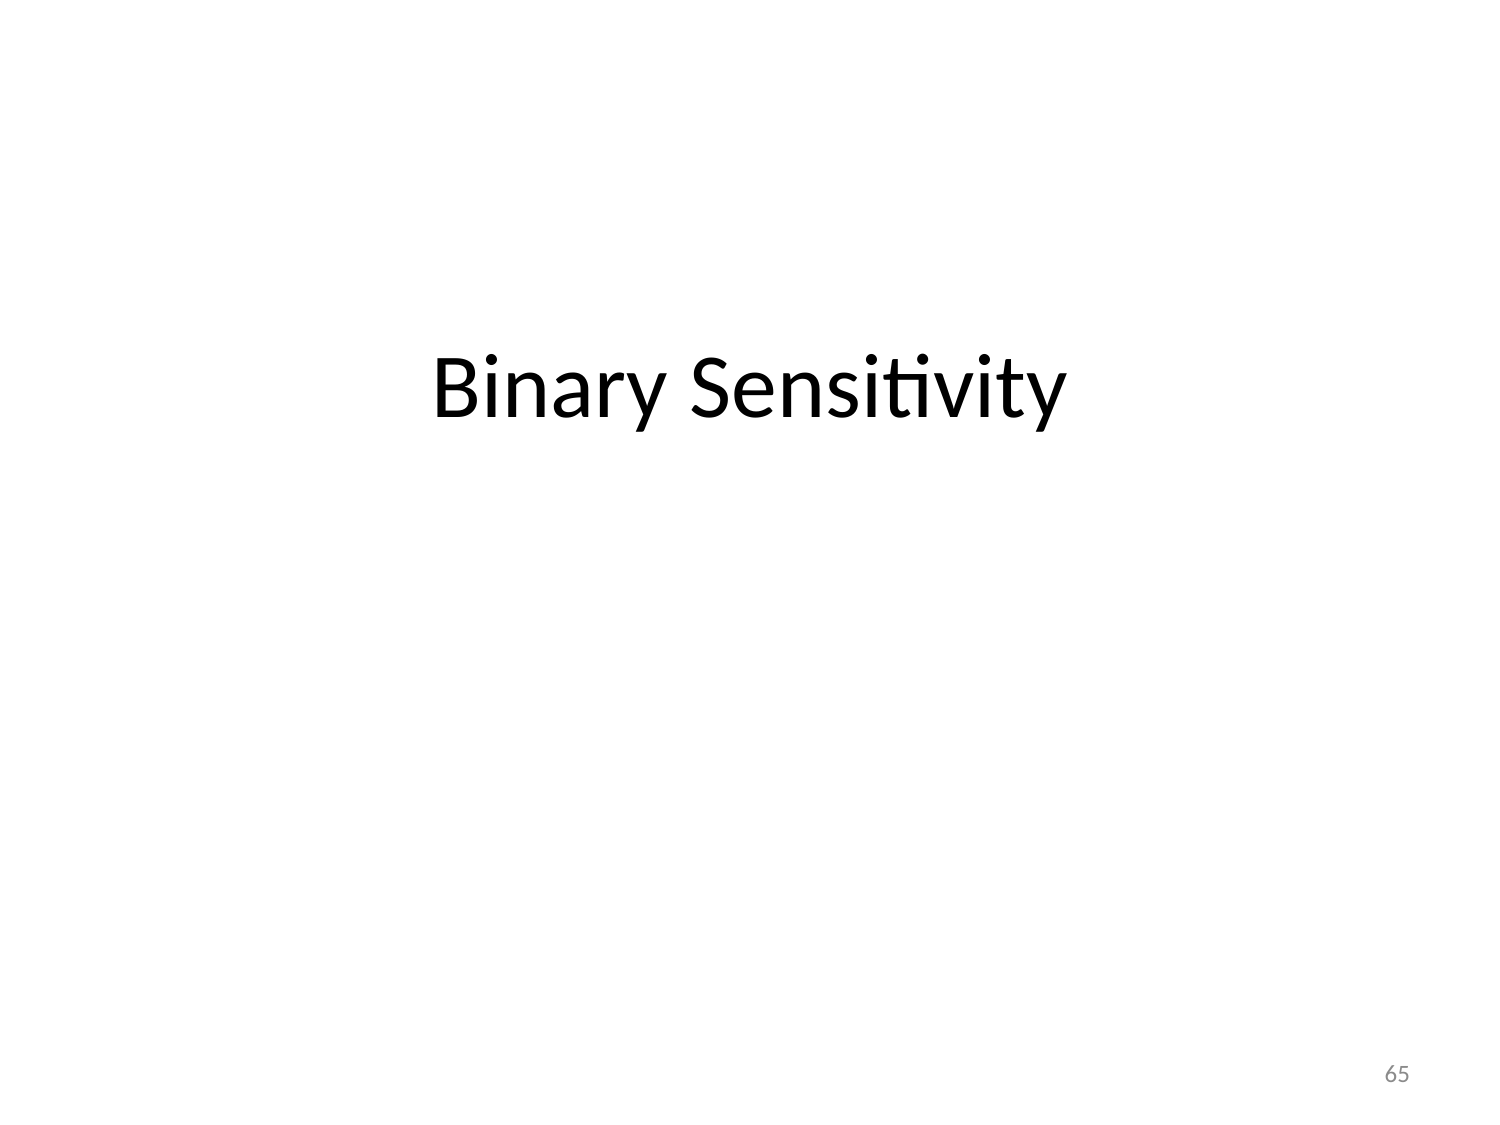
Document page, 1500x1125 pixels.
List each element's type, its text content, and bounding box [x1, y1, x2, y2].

title Binary Sensitivity [75, 287, 1425, 475]
slide_number 65 [1074, 1042, 1425, 1103]
